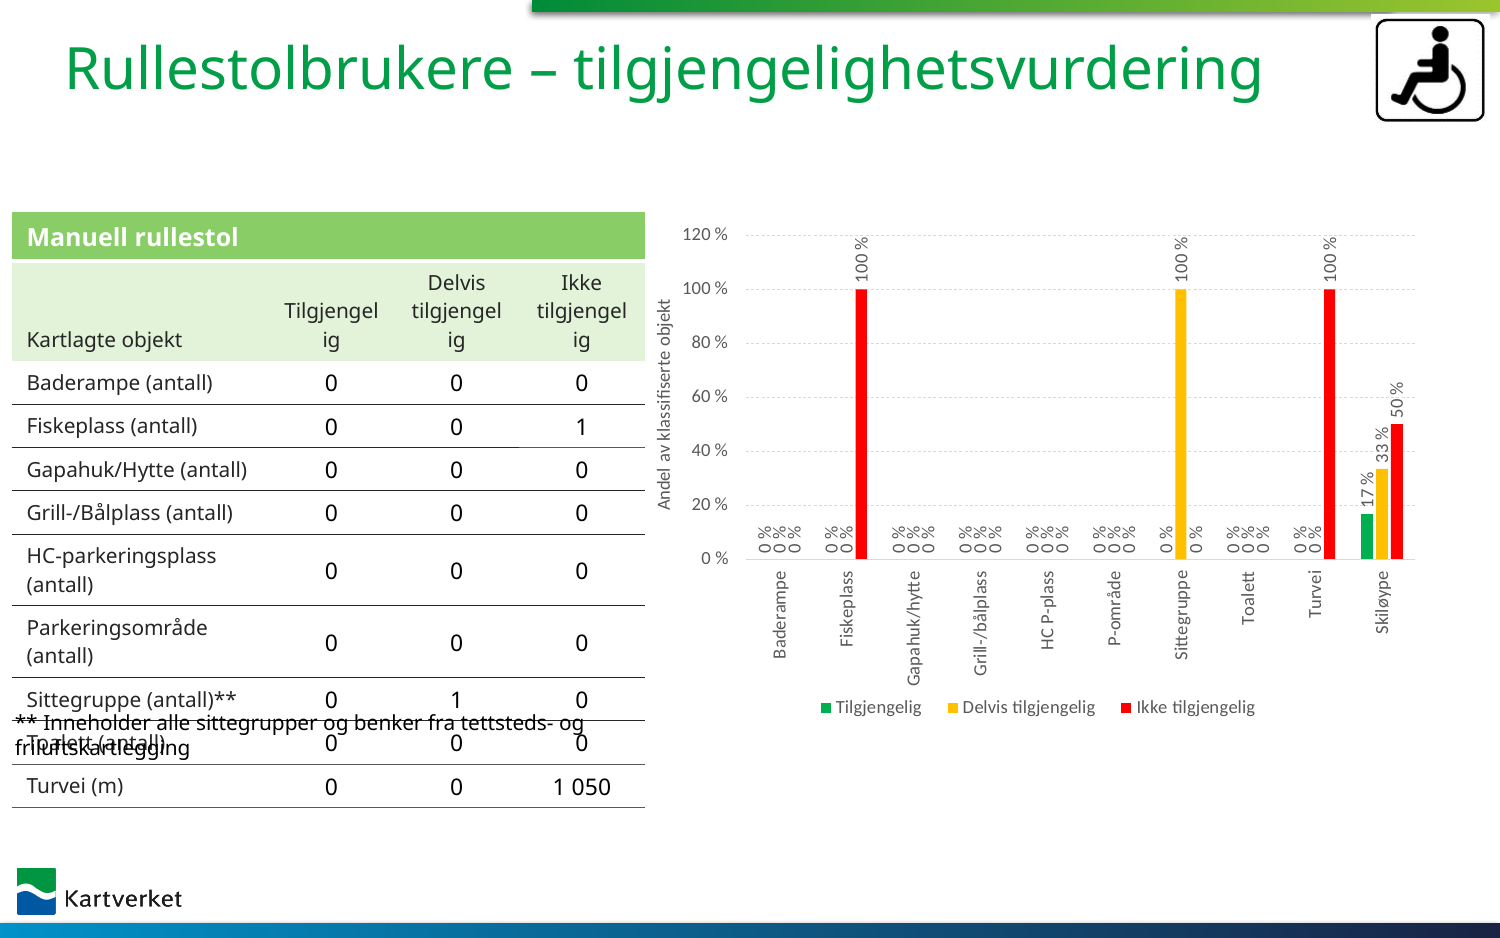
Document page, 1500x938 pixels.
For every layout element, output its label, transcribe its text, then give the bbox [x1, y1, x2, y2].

table_cell 0 [519, 535, 638, 605]
table_cell HC-parkeringsplass (antall) [12, 535, 269, 605]
table_cell Delvis tilgjengelig [394, 263, 519, 361]
picture [1371, 13, 1491, 127]
table_cell Grill-/Bålplass (antall) [12, 491, 269, 534]
table_cell 0 [269, 678, 394, 702]
table_cell 0 [519, 678, 638, 702]
table_cell 0 [394, 606, 519, 677]
table_cell 0 [394, 768, 519, 807]
table_cell 0 [269, 448, 394, 490]
table_cell 0 [394, 491, 519, 534]
table_cell 0 [394, 361, 519, 404]
picture [643, 218, 1426, 728]
table_cell 0 [269, 491, 394, 534]
table_cell Ikke tilgjengelig [519, 263, 638, 361]
table_cell 0 [394, 535, 519, 605]
table_cell 0 [394, 448, 519, 490]
table_cell 0 [269, 361, 394, 404]
table_cell 0 [269, 405, 394, 447]
table_cell Baderampe (antall) [12, 361, 269, 404]
table_cell 1 [519, 405, 638, 447]
table_header Manuell rullestol [12, 212, 645, 259]
table_cell 0 [519, 606, 638, 677]
table_cell 1 [394, 678, 519, 702]
table_cell Fiskeplass (antall) [12, 405, 269, 447]
table_cell Sittegruppe (antall)** [12, 678, 269, 702]
table_cell 0 [519, 491, 638, 534]
table_cell 0 [269, 606, 394, 677]
text_box ** Inneholder alle sittegrupper og benker fra tettsteds- og friluftskartlegging [0, 702, 745, 768]
table_cell Turvei (m) [12, 768, 269, 807]
text_box Rullestolbrukere – tilgjengelighetsvurdering [49, 12, 1372, 109]
table_cell 0 [519, 448, 638, 490]
table_cell 0 [269, 768, 394, 807]
table_cell Tilgjengelig [269, 263, 394, 361]
table_cell 1 050 [519, 768, 645, 807]
table_cell 0 [519, 361, 638, 404]
table_cell Gapahuk/Hytte (antall) [12, 448, 269, 490]
table_cell 0 [394, 405, 519, 447]
table_cell Parkeringsområde (antall) [12, 606, 269, 677]
table_cell 0 [269, 535, 394, 605]
table_cell Kartlagte objekt [12, 263, 269, 361]
